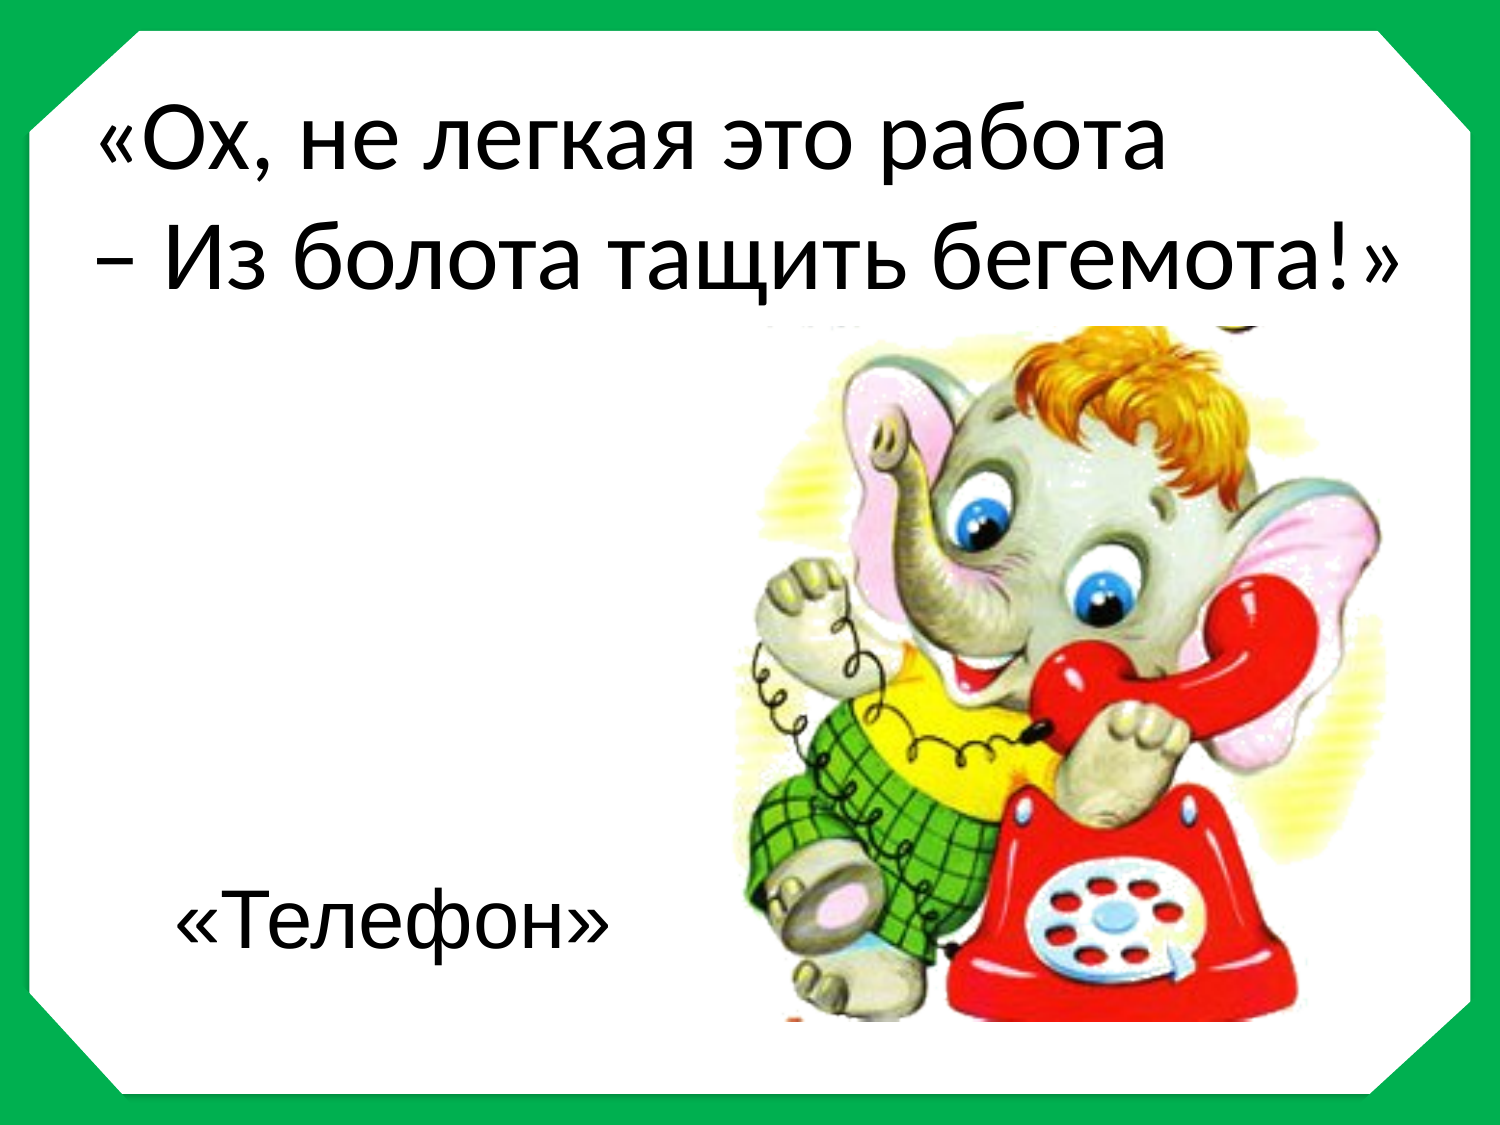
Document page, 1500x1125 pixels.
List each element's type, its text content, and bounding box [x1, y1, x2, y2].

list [690, 325, 1413, 1022]
text_box «Телефон» [159, 857, 644, 973]
title «Ох, не легкая это работа – Из болота тащить бегемота!» [74, 89, 1426, 410]
